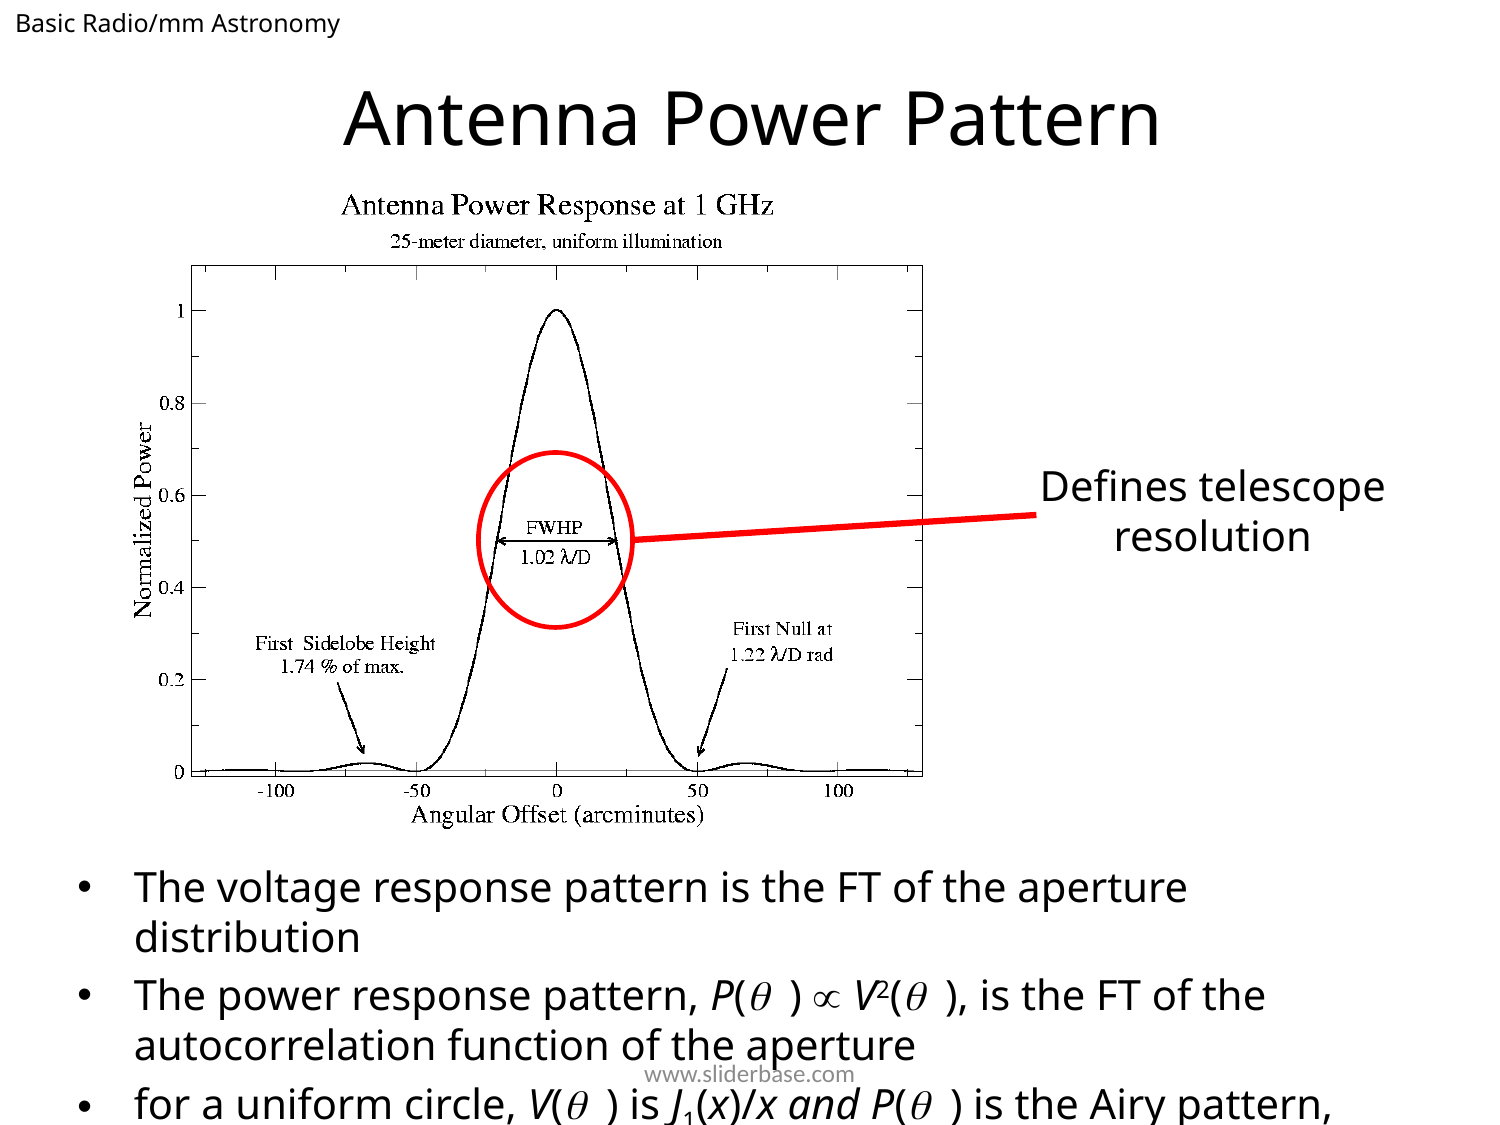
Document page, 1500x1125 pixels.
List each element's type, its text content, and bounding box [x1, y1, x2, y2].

text_box The voltage response pattern is the FT of the aperture distribution The power response pattern, P(q ) µ V2(q ), is the FT of the autocorrelation function of the aperture for a uniform circle, V(q ) is J1(x)/x and P(q ) is the Airy pattern, (J1(x)/x)2 [62, 853, 1441, 1109]
picture [125, 187, 928, 833]
footer www.sliderbase.com [512, 1042, 988, 1103]
text_box Basic Radio/mm Astronomy [0, 0, 382, 75]
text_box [478, 452, 1411, 628]
text_box Antenna Power Pattern [78, 21, 1429, 210]
